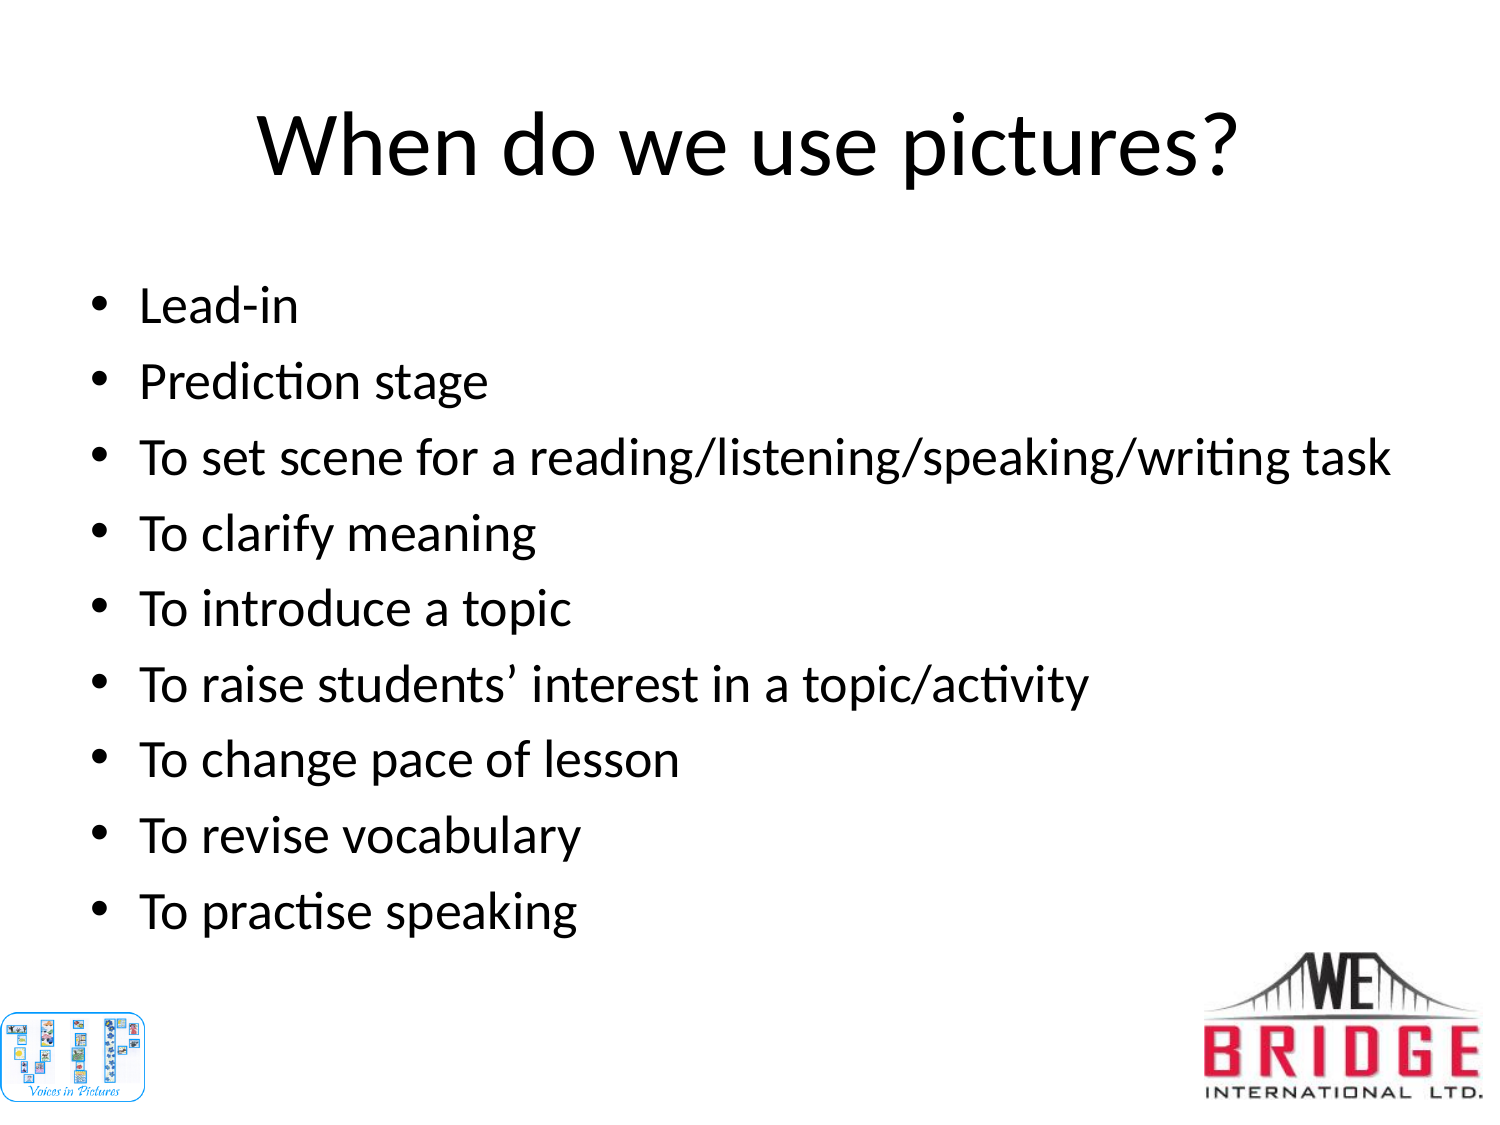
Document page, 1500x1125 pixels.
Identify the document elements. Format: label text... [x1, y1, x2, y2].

picture [0, 1012, 145, 1102]
title When do we use pictures? [75, 45, 1425, 233]
picture [1204, 951, 1483, 1101]
list Lead-in Prediction stage To set scene for a reading/listening/speaking/writing task To clarify meaning To introduce a topic To raise students’ interest in a topic/activity To change pace of lesson To revise vocabulary To practise speaking [75, 262, 1425, 1005]
